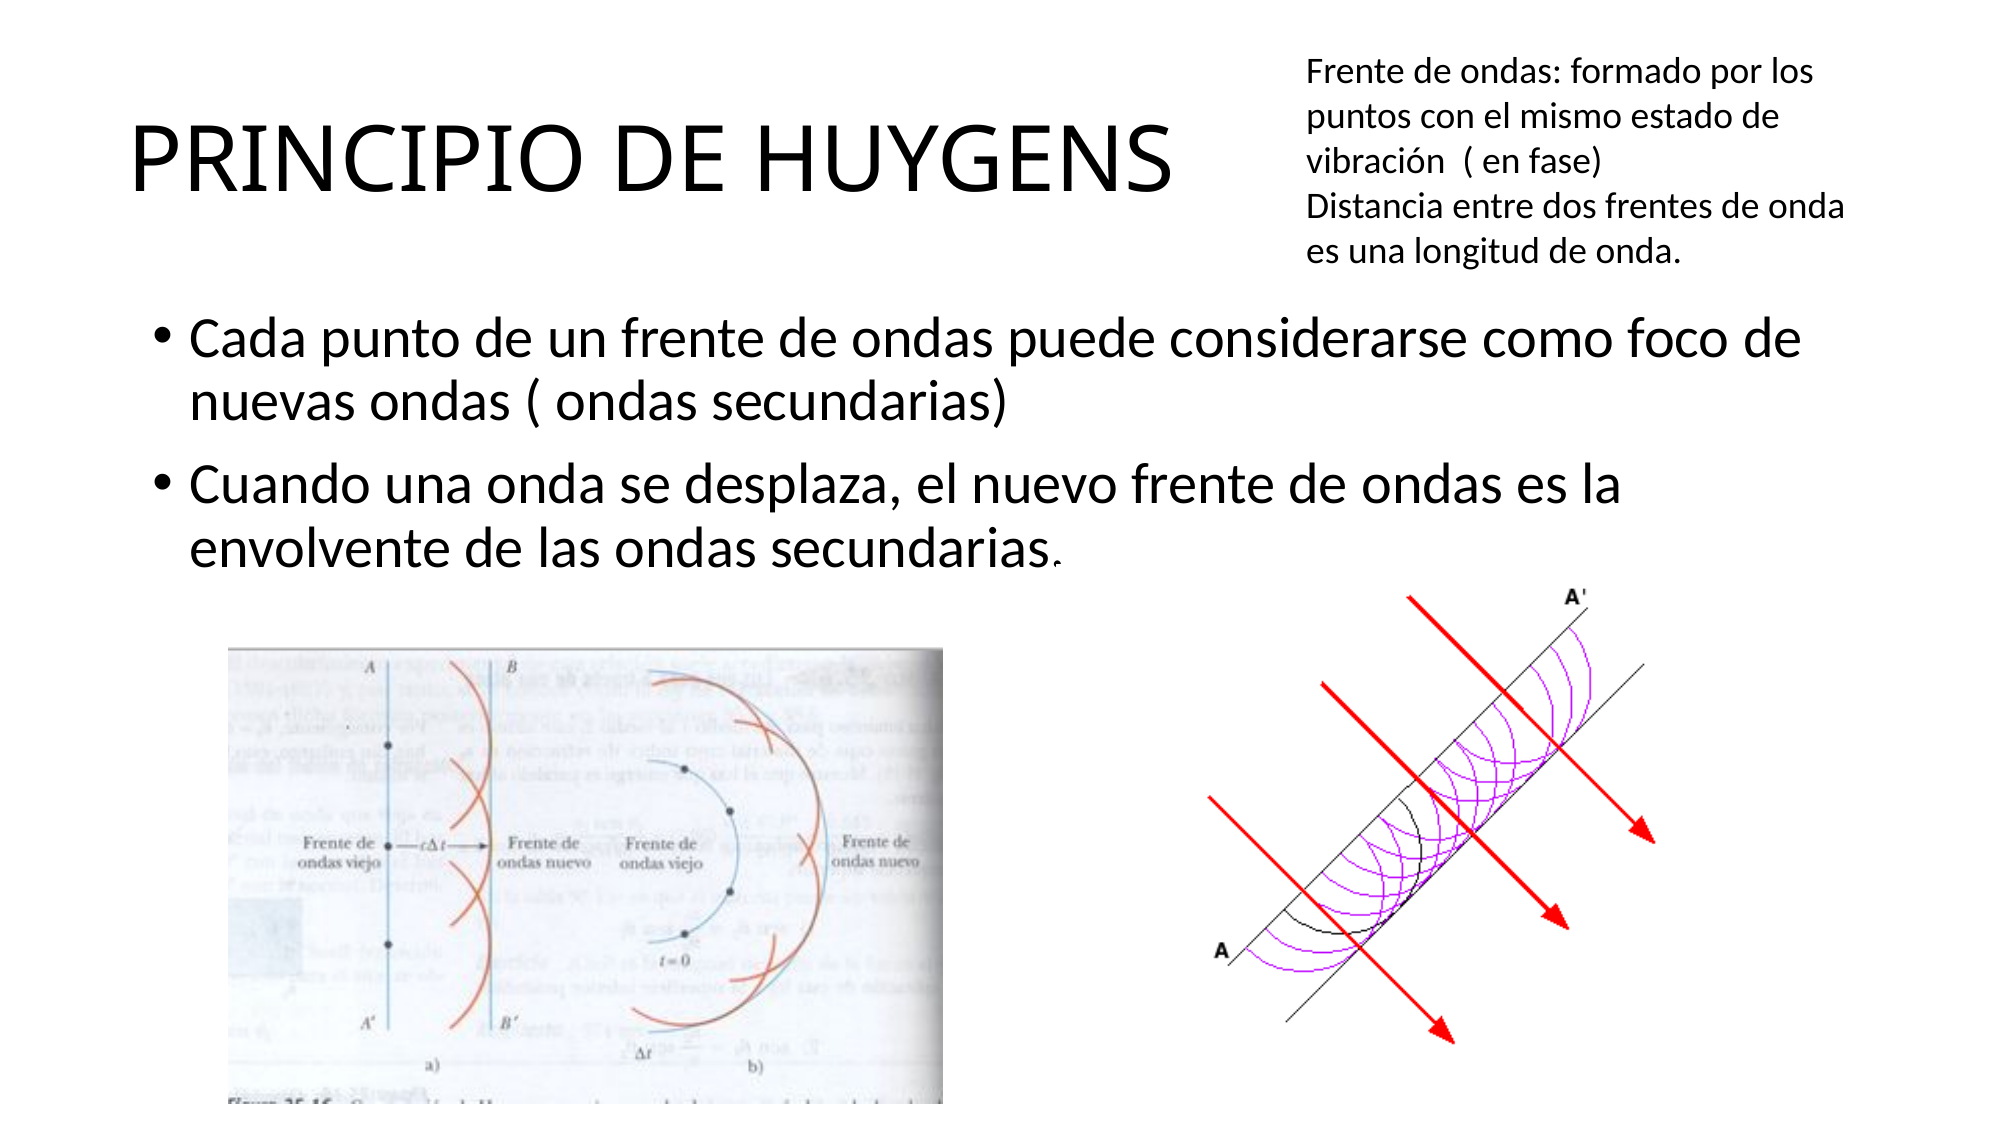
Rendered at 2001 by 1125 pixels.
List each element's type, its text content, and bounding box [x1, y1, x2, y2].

text_box Frente de ondas: formado por los puntos con el mismo estado de vibración ( en fase) Distancia entre dos frentes de onda es una longitud de onda. [1291, 38, 1863, 278]
list Cada punto de un frente de ondas puede considerarse como foco de nuevas ondas ( ondas secundarias) Cuando una onda se desplaza, el nuevo frente de ondas es la envolvente de las ondas secundarias. [137, 299, 1863, 1014]
picture [1056, 564, 1718, 1085]
title PRINCIPIO DE HUYGENS [112, 38, 1513, 286]
picture [228, 647, 943, 1104]
